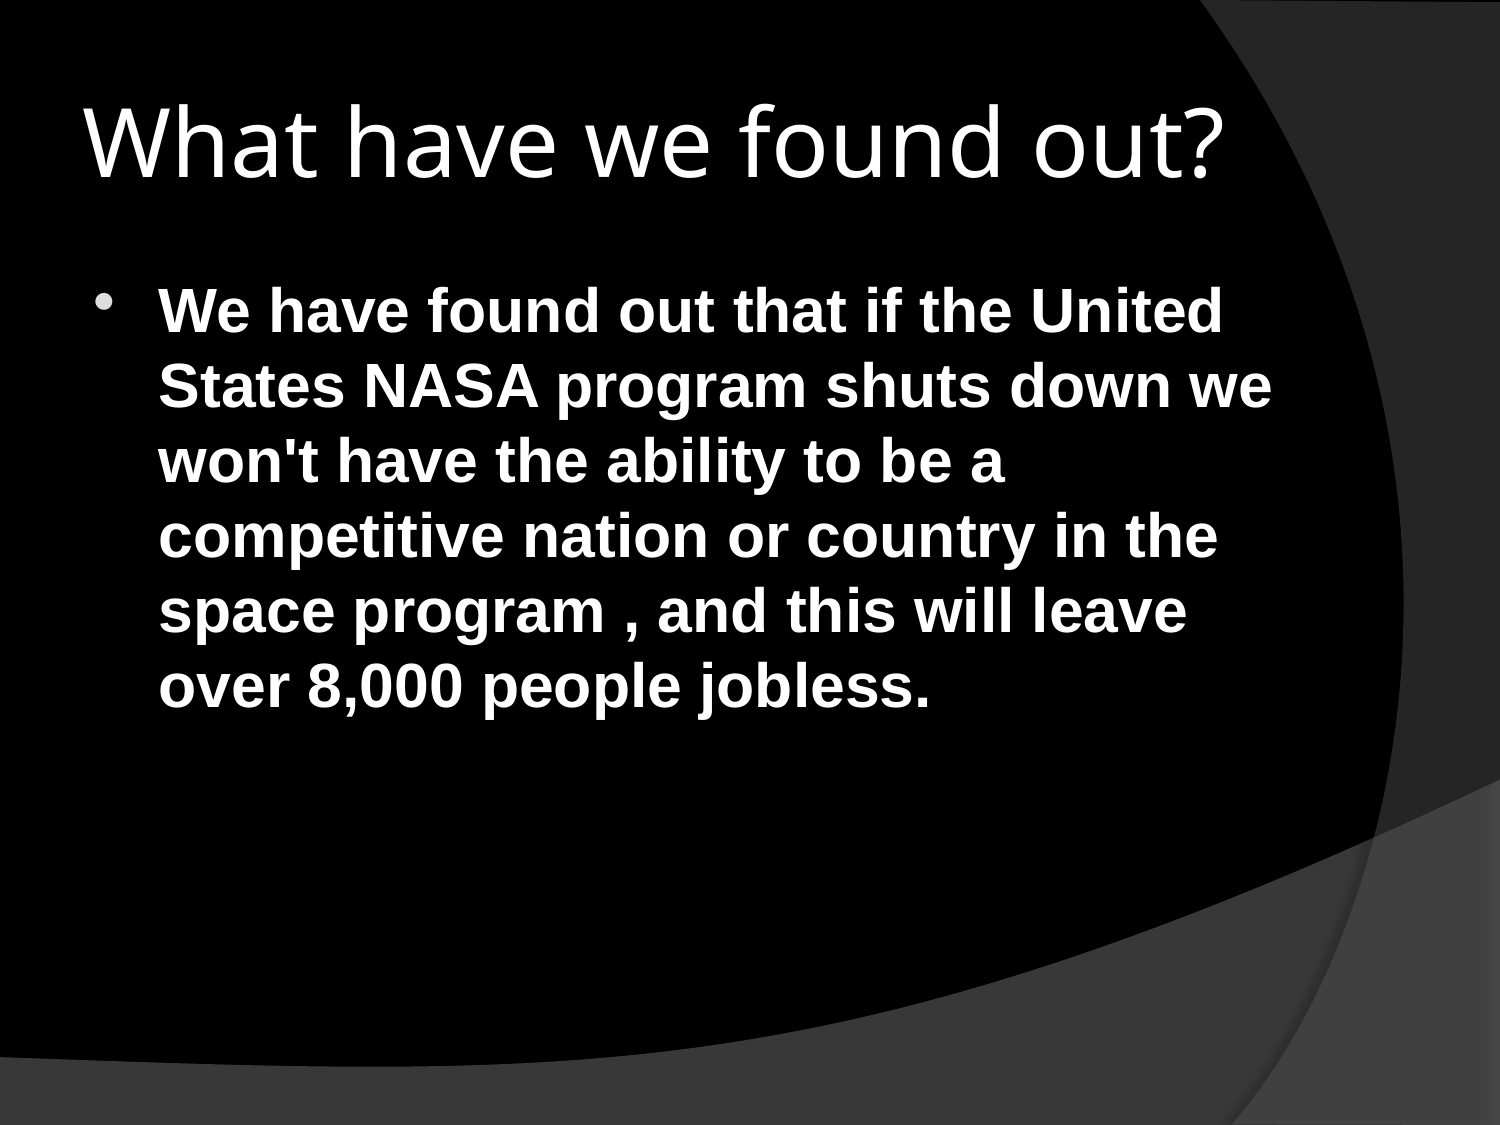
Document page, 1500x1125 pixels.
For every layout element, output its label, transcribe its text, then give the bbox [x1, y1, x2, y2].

list We have found out that if the United States NASA program shuts down we won't have the ability to be a competitive nation or country in the space program , and this will leave over 8,000 people jobless. [75, 262, 1300, 1005]
title What have we found out? [75, 45, 1300, 233]
